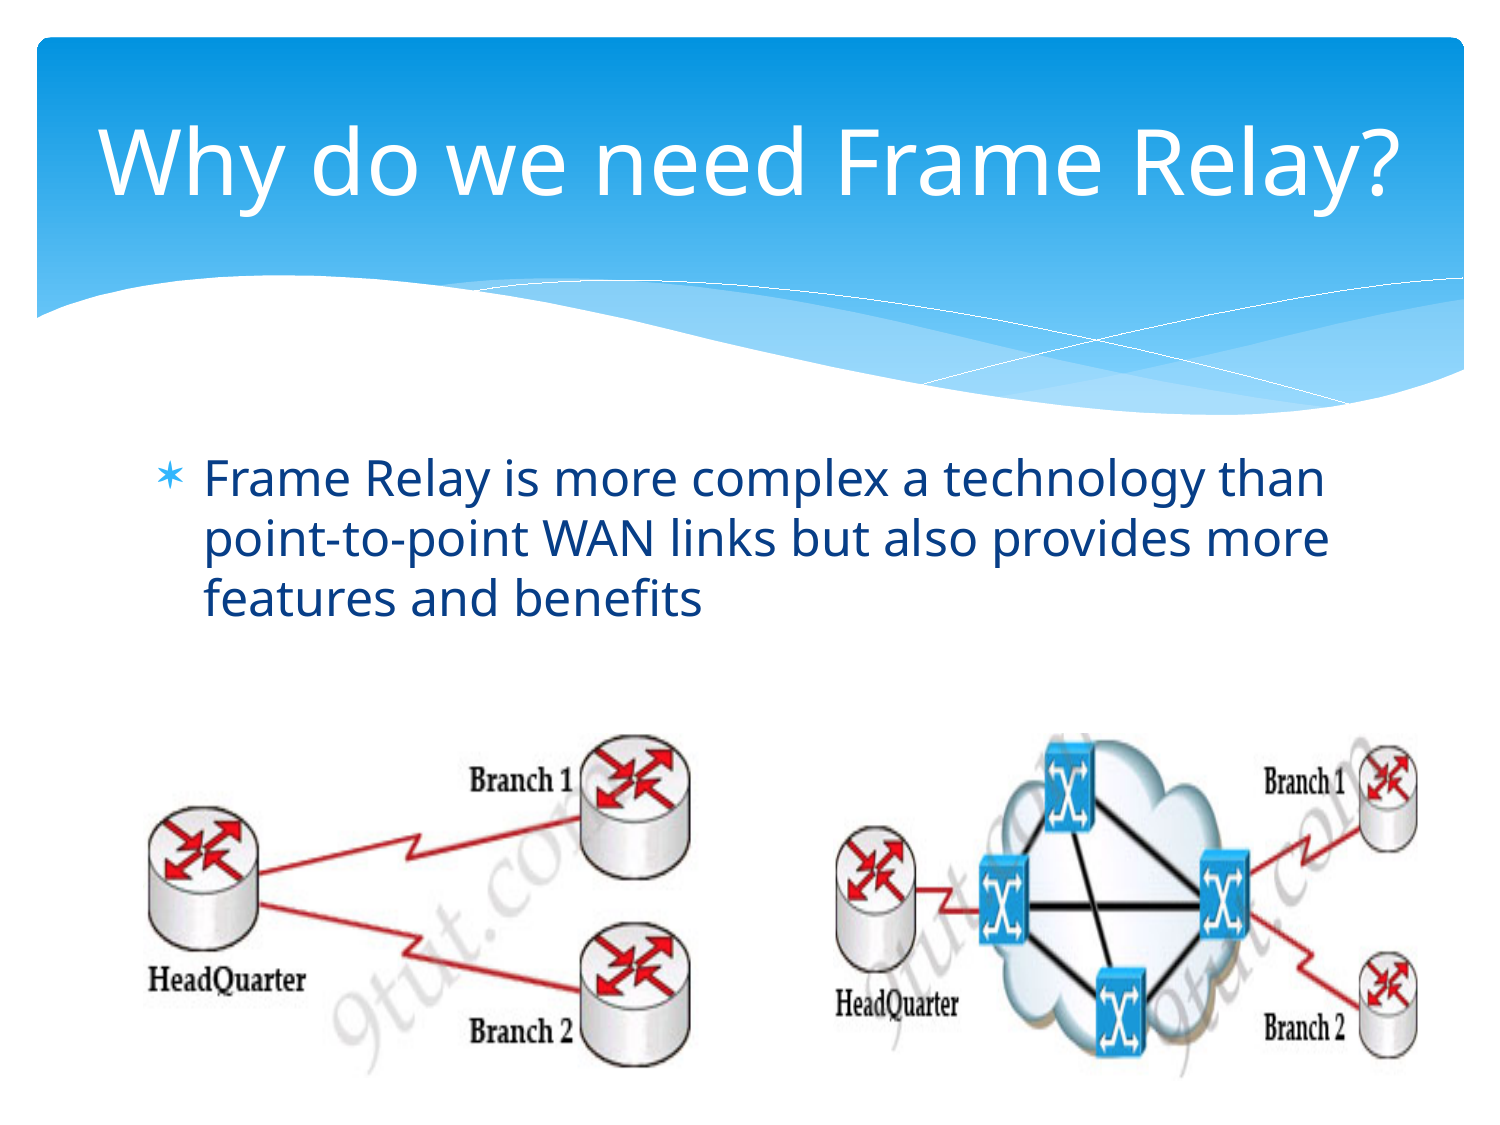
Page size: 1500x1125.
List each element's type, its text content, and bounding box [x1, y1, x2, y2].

title Why do we need Frame Relay? [75, 55, 1425, 261]
list Frame Relay is more complex a technology than point-to-point WAN links but also provides more features and benefits [143, 438, 1359, 1005]
picture [833, 732, 1426, 1081]
picture [142, 732, 706, 1078]
